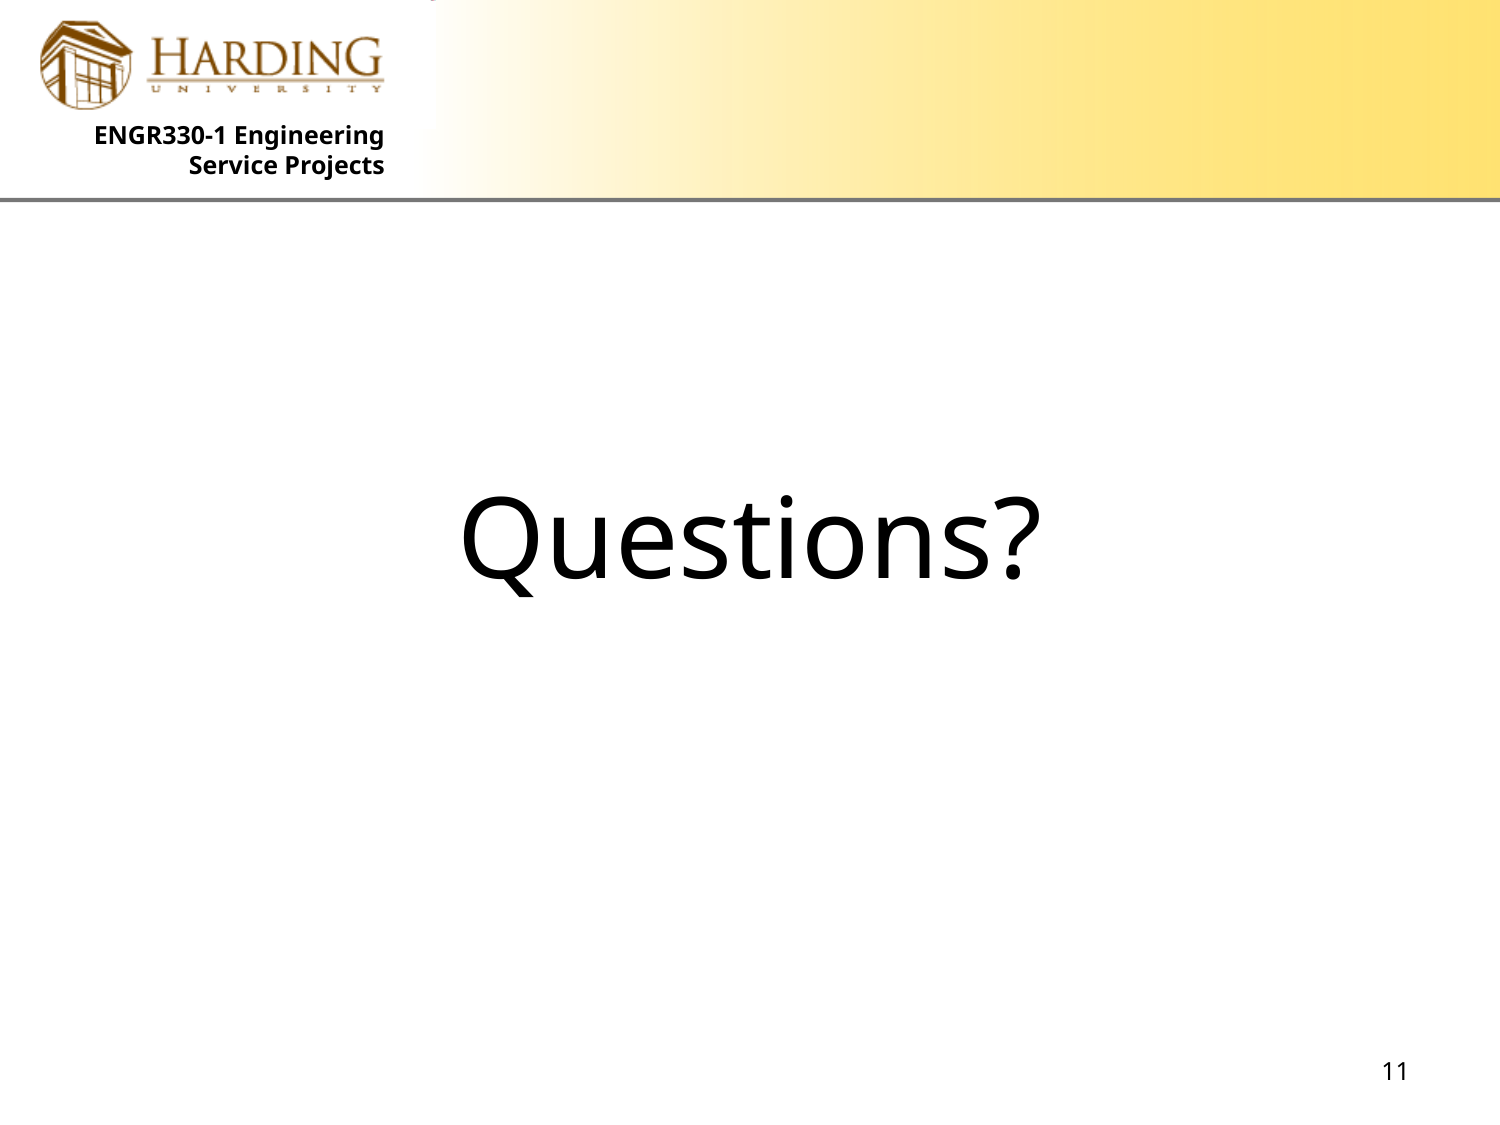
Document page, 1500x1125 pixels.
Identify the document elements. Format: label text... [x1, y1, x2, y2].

slide_number 11 [1074, 1042, 1425, 1103]
picture [0, 0, 436, 129]
list Questions? [75, 262, 1425, 1005]
